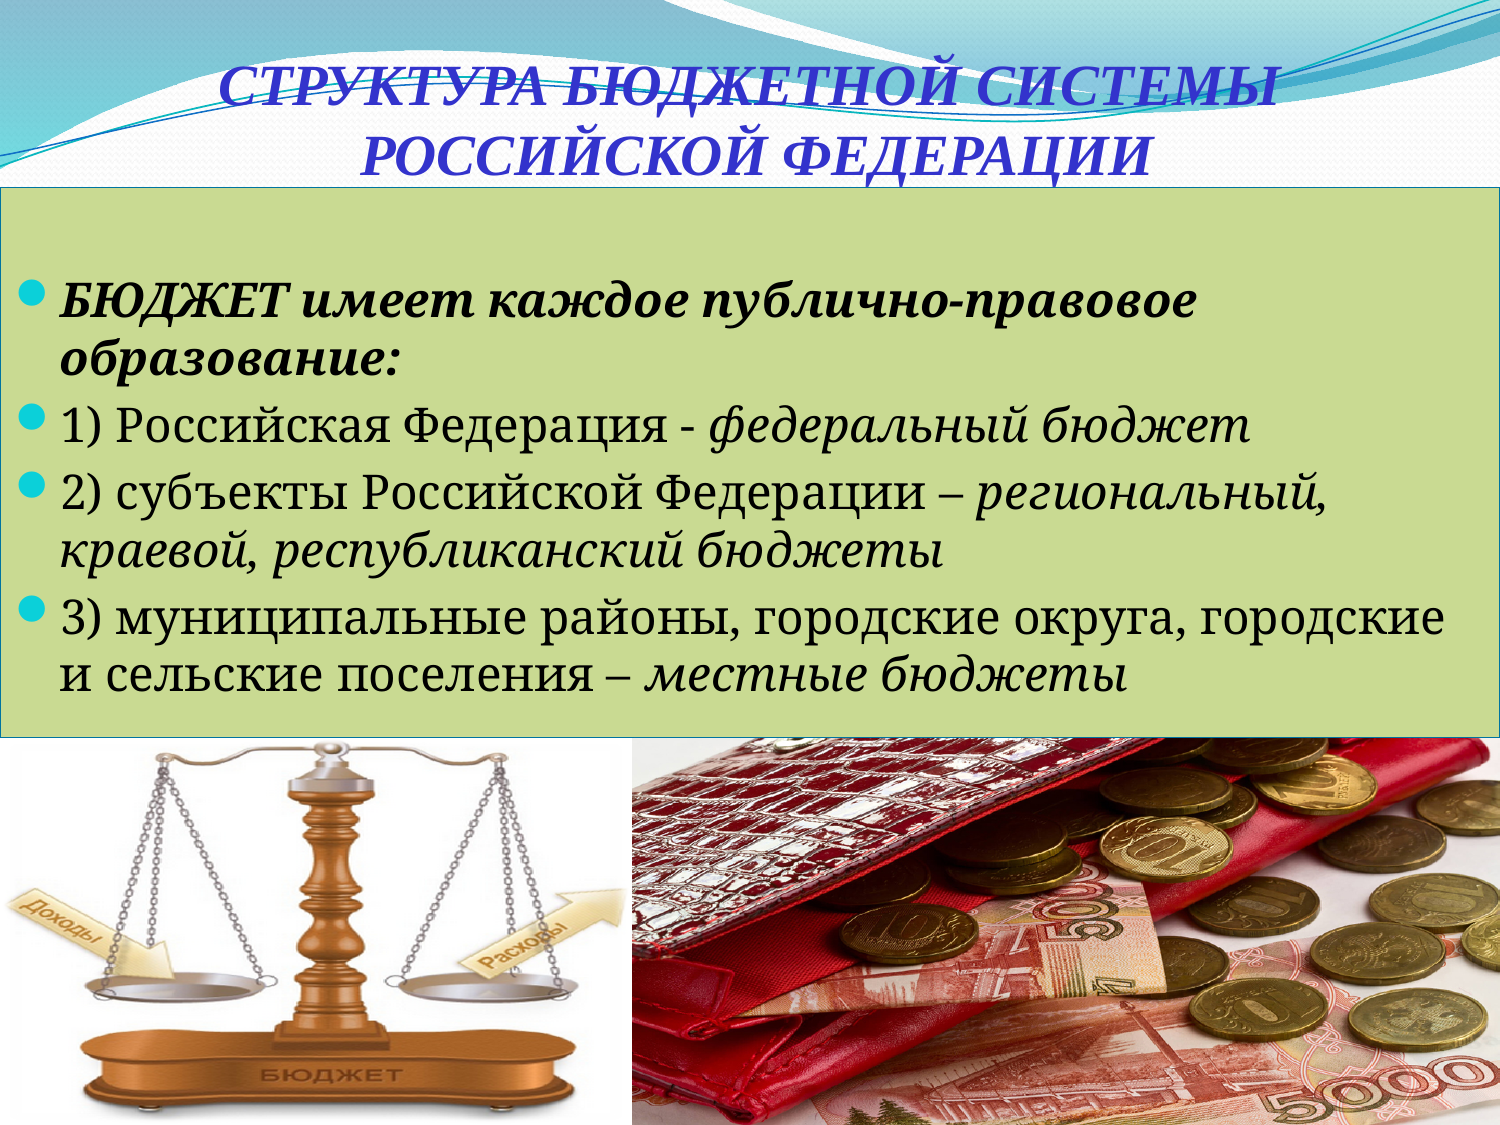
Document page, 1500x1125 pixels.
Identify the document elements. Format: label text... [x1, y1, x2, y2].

picture [0, 739, 1500, 1125]
title СТРУКТУРА БЮДЖЕТНОЙ СИСТЕМЫ РОССИЙСКОЙ ФЕДЕРАЦИИ [0, 0, 1500, 187]
list БЮДЖЕТ имеет каждое публично-правовое образование: 1) Российская Федерация - федеральный бюджет 2) субъекты Российской Федерации – региональный, краевой, республиканский бюджеты 3) муниципальные районы, городские округа, городские и сельские поселения – местные бюджеты [0, 187, 1500, 737]
